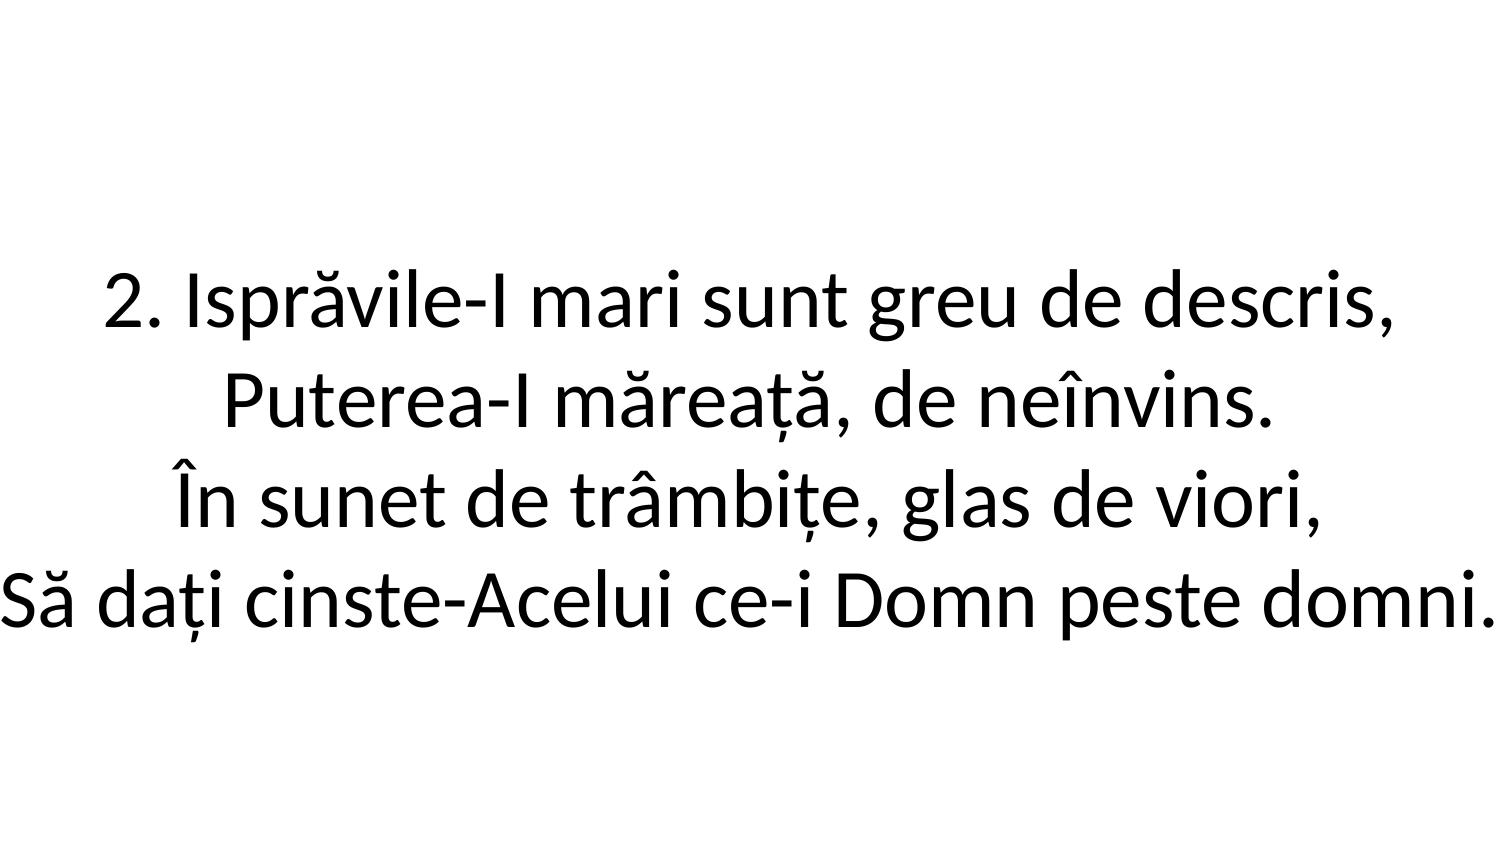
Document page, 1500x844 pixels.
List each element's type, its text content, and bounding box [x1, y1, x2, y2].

text_box 2. Isprăvile-I mari sunt greu de descris, Puterea-I măreață, de neînvins. În sunet de trâmbițe, glas de viori, Să dați cinste-Acelui ce-i Domn peste domni. [0, 192, 1500, 652]
